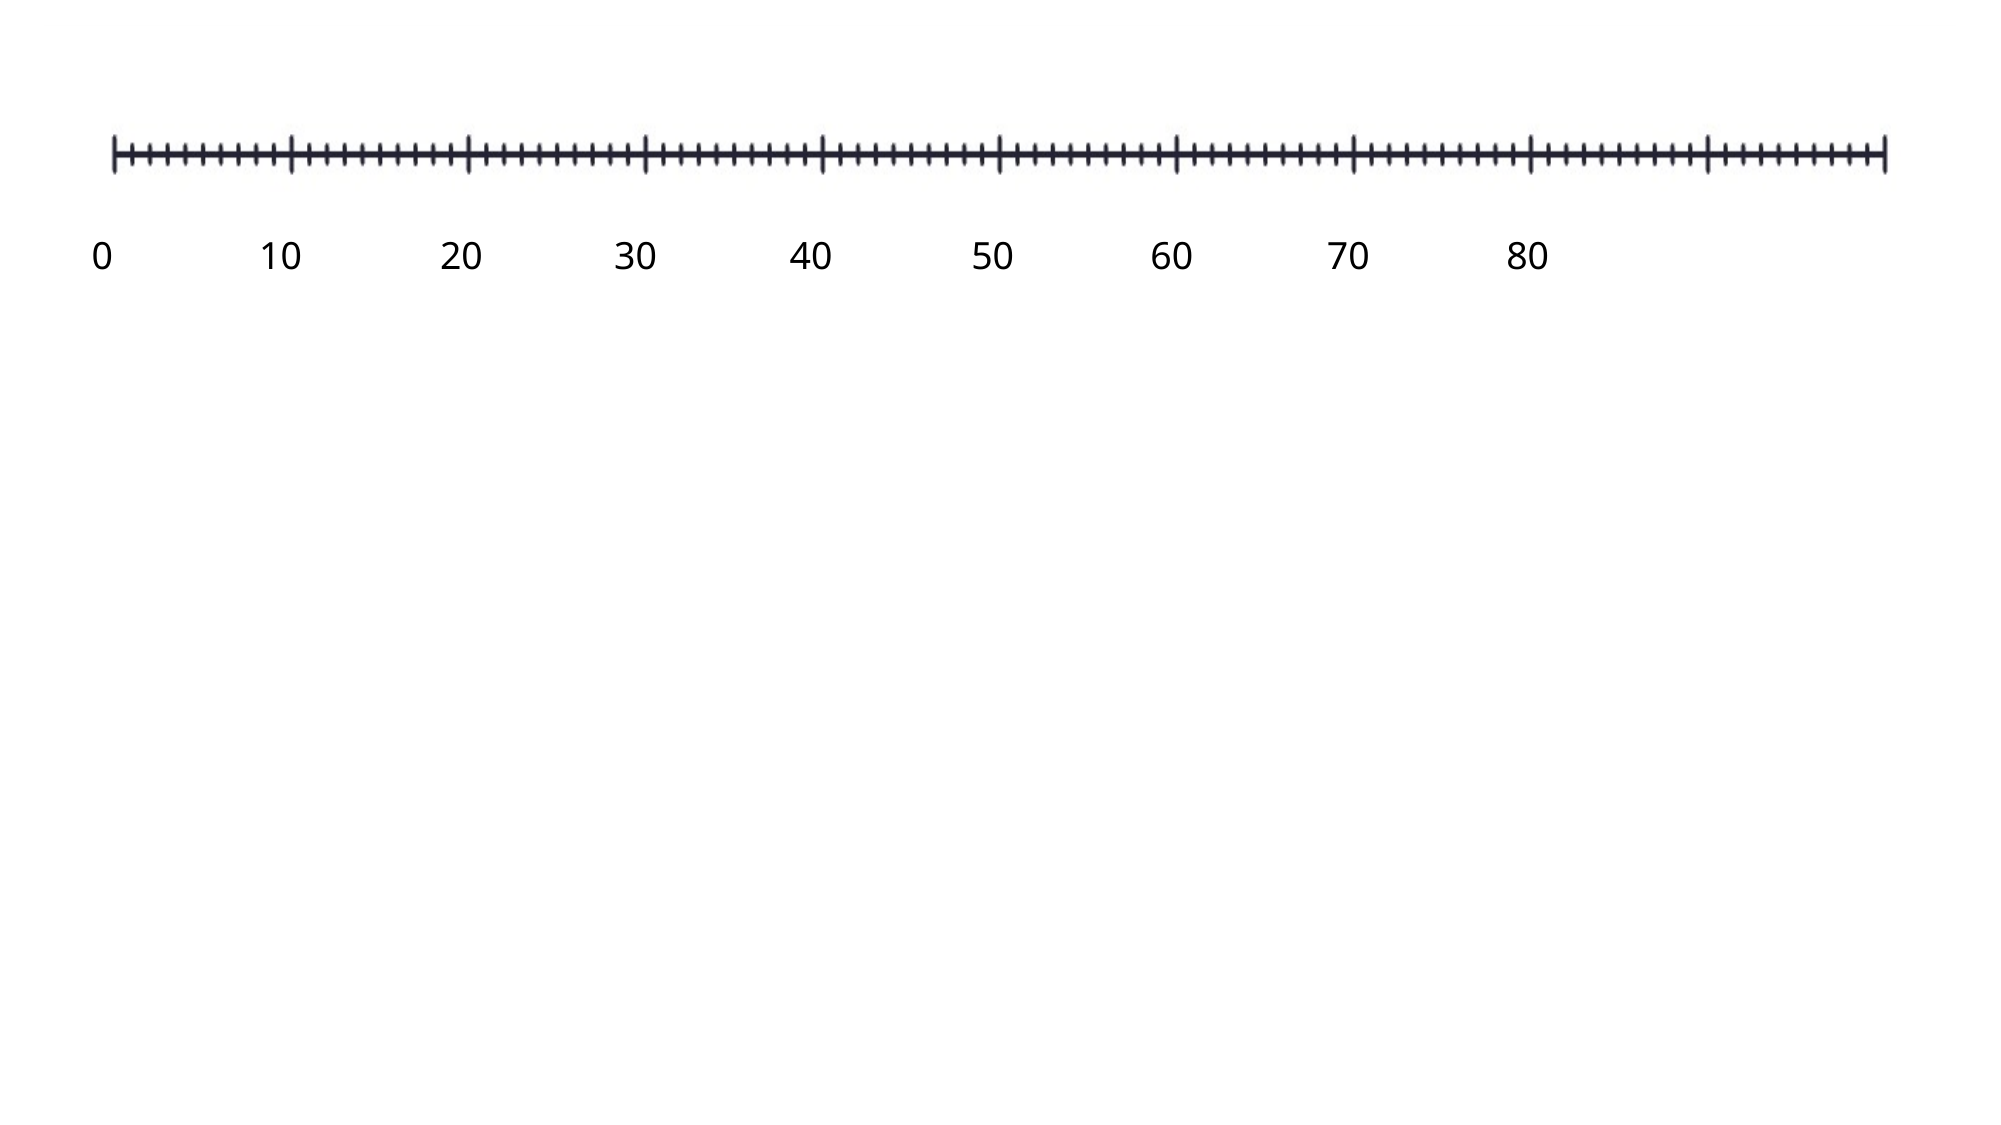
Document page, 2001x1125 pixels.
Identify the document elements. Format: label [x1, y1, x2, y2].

picture [43, 23, 1956, 287]
